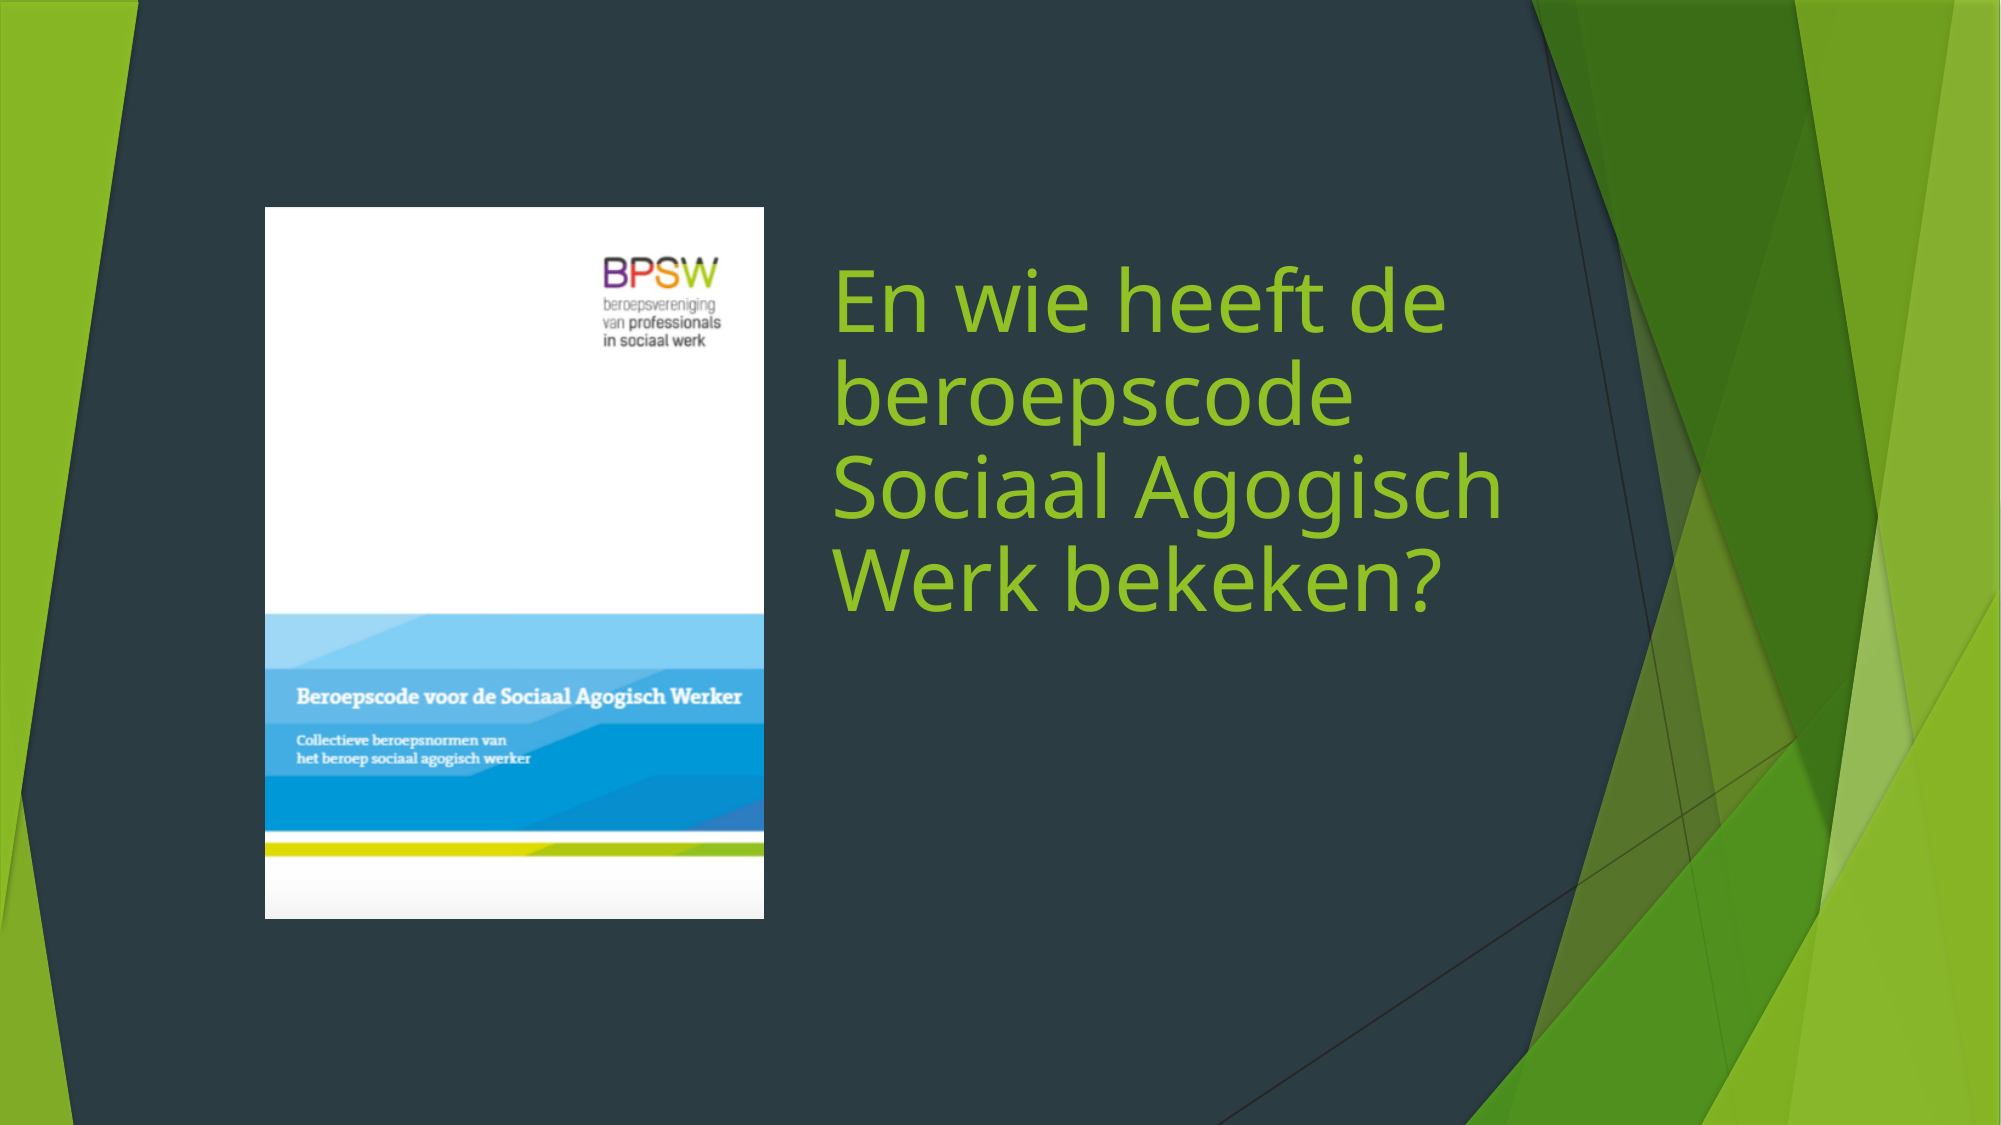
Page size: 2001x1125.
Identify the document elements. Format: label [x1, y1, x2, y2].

text_box [0, 0, 2000, 1125]
list [265, 207, 764, 920]
